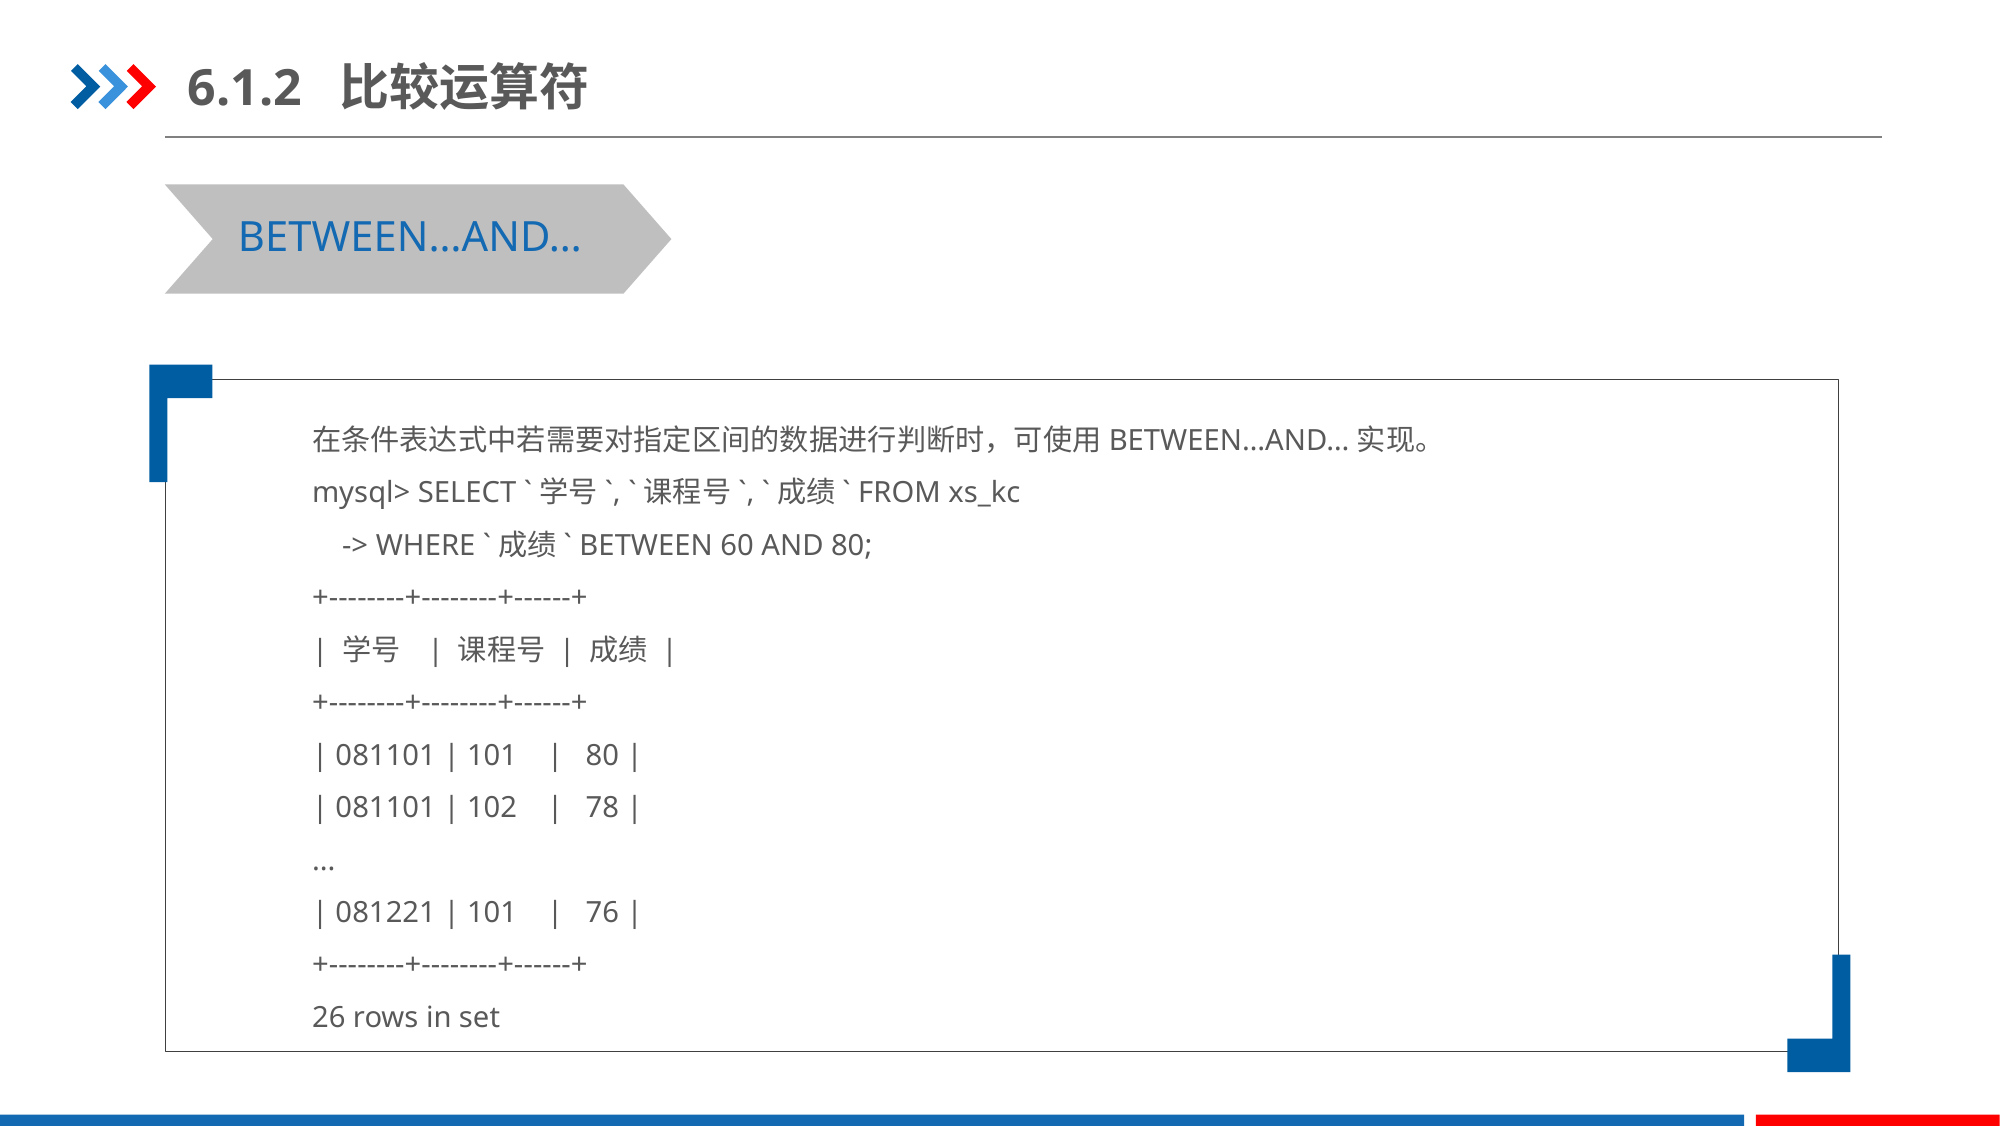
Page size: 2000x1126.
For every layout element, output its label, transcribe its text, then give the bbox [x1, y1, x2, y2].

text_box [163, 378, 1841, 1053]
text_box [147, 363, 215, 484]
text_box [164, 184, 672, 294]
text_box BETWEEN…AND… [223, 202, 597, 267]
text_box [1785, 953, 1852, 1074]
text_box 6.1.2 比较运算符 [187, 43, 827, 127]
